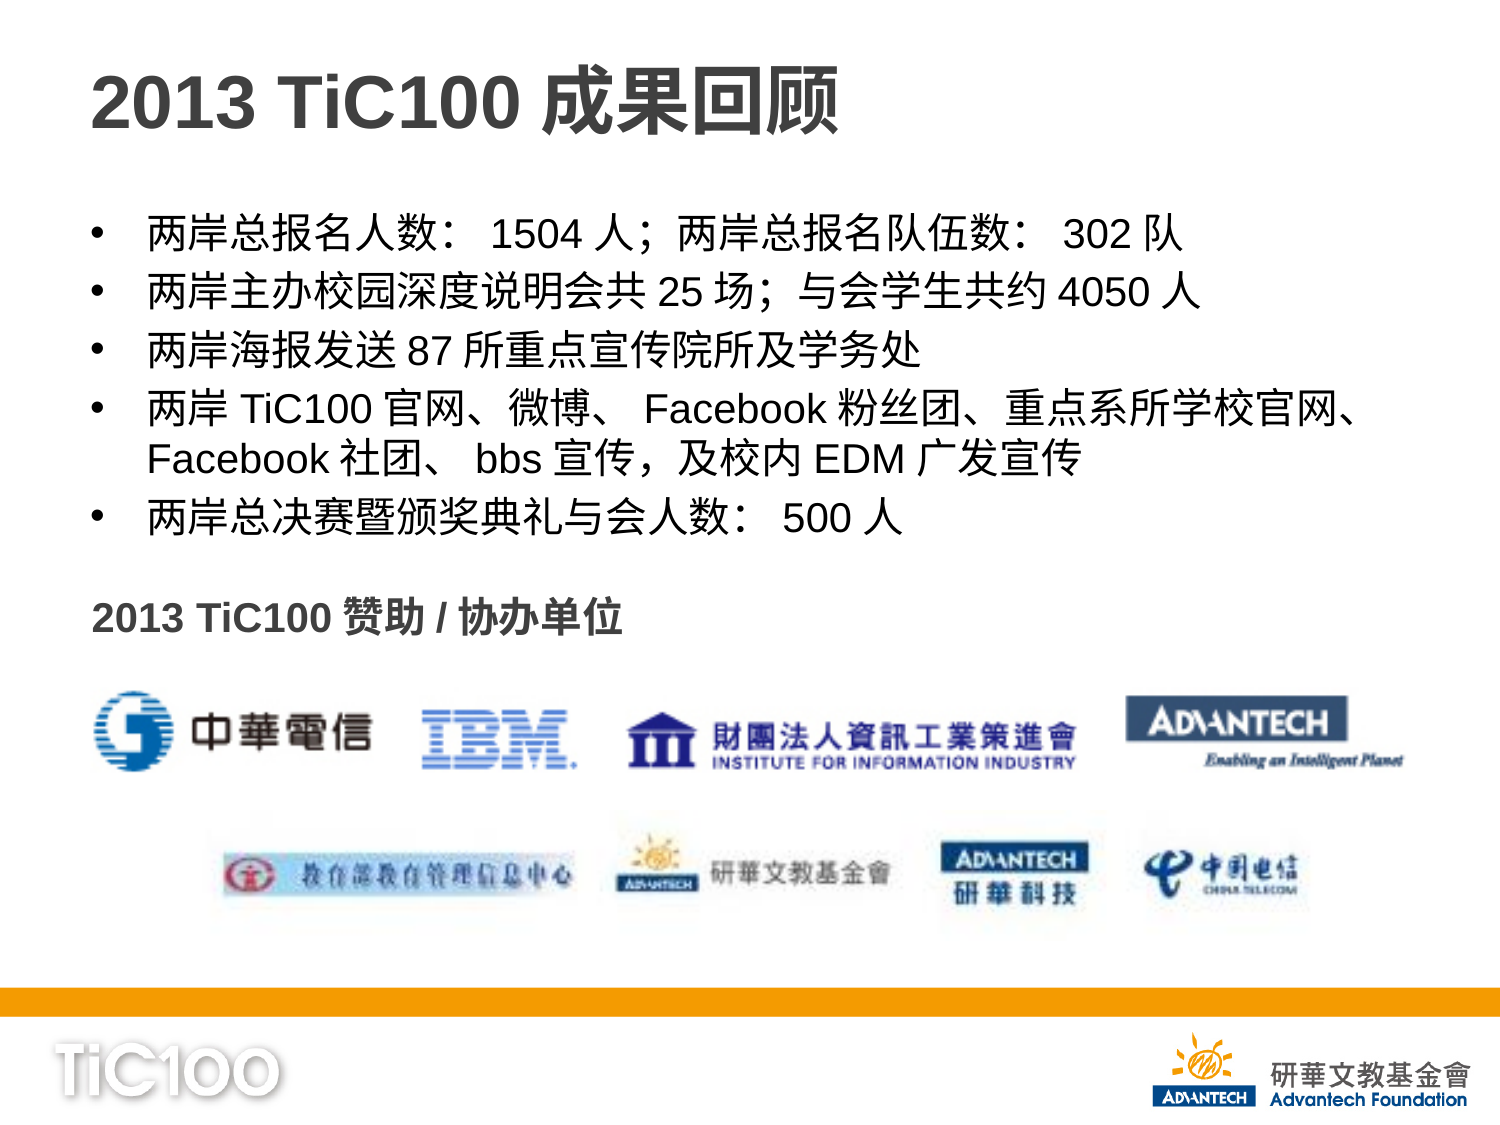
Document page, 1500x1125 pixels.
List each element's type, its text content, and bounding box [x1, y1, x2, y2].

picture [170, 810, 1341, 941]
picture [0, 988, 1500, 1125]
list 两岸总报名人数：1504人；两岸总报名队伍数：302队 两岸主办校园深度说明会共25场；与会学生共约4050人 两岸海报发送87所重点宣传院所及学务处 两岸TiC100官网、微博、Facebook粉丝团、重点系所学校官网、 Facebook社团、bbs宣传，及校内EDM广发宣传 两岸总决赛暨颁奖典礼与会人数：500人 [75, 199, 1425, 667]
picture [64, 668, 1437, 803]
list 两岸总报名人数：1504人；两岸总报名队伍数：302队 两岸主办校园深度说明会共25场；与会学生共约4050人 两岸海报发送87所重点宣传院所及学务处 两岸TiC100官网、微博、Facebook粉丝团、重点系所学校官网、 Facebook社团、bbs宣传，及校内EDM广发宣传 两岸总决赛暨颁奖典礼与会人数：500人 [75, 811, 1425, 1005]
text_box 2013 TiC100赞助/协办单位 [76, 562, 1427, 667]
title 2013 TiC100成果回顾 [75, 45, 1425, 153]
